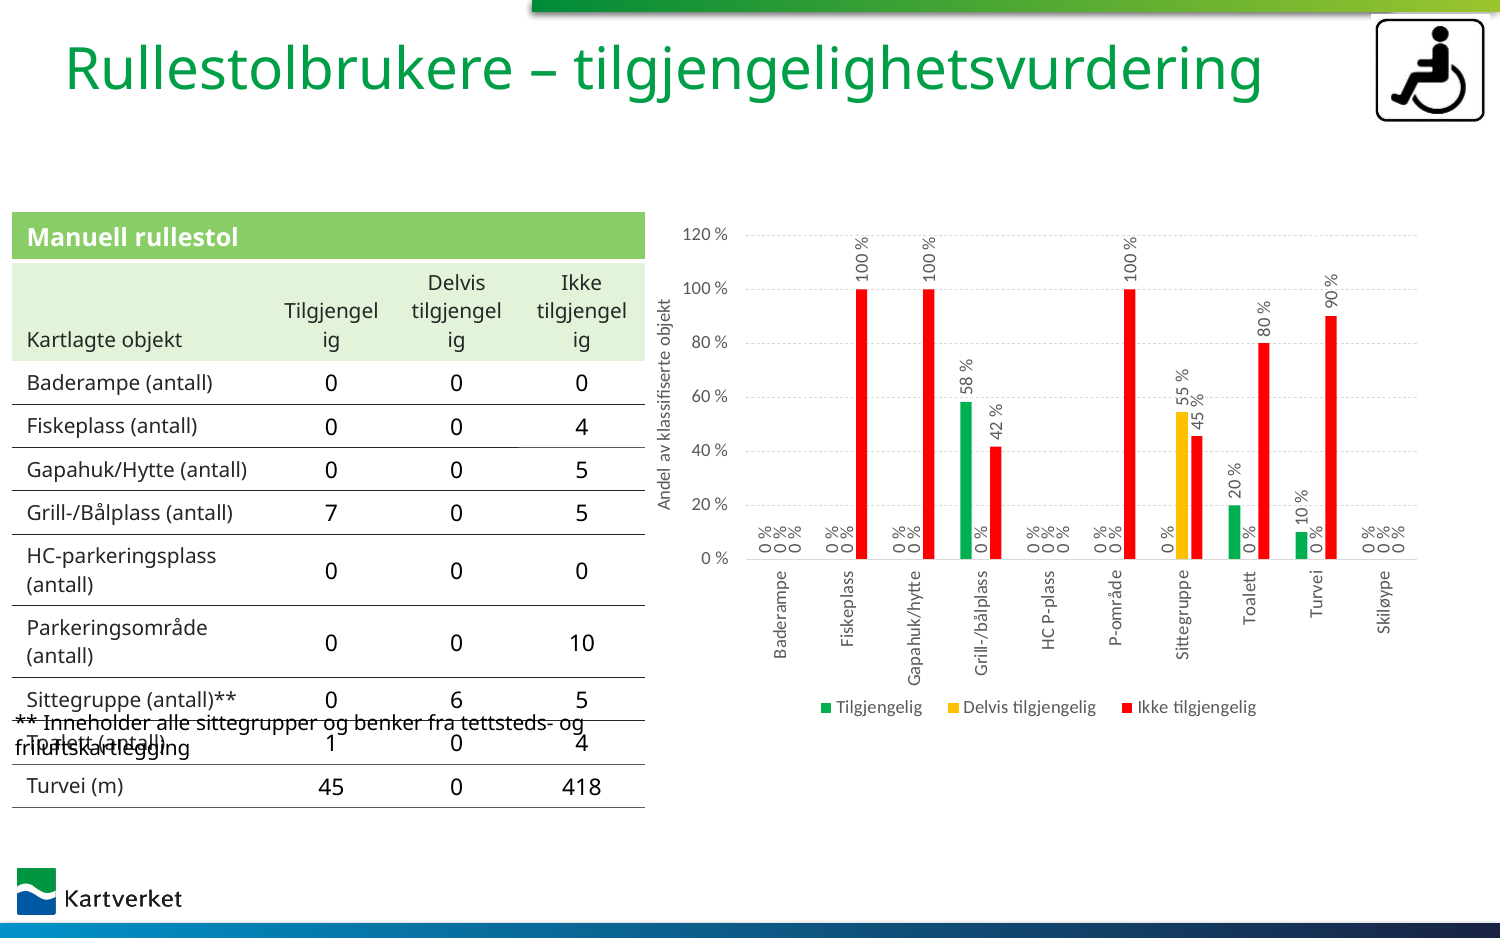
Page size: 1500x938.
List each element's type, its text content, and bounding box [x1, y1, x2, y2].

table_cell Sittegruppe (antall)** [12, 678, 269, 702]
table_cell 0 [519, 361, 638, 404]
table_cell 0 [394, 491, 519, 534]
table_cell 5 [519, 678, 638, 702]
table_cell 0 [394, 606, 519, 677]
table_cell 0 [269, 606, 394, 677]
table_cell 0 [394, 768, 519, 807]
table_cell 0 [269, 678, 394, 702]
table_cell 6 [394, 678, 519, 702]
table_cell 418 [519, 768, 645, 807]
table_cell Baderampe (antall) [12, 361, 269, 404]
text_box ** Inneholder alle sittegrupper og benker fra tettsteds- og friluftskartlegging [0, 702, 745, 768]
table_cell Kartlagte objekt [12, 263, 269, 361]
table_cell 0 [394, 405, 519, 447]
table_cell 0 [269, 535, 394, 605]
text_box Rullestolbrukere – tilgjengelighetsvurdering [49, 12, 1372, 109]
table_cell Grill-/Bålplass (antall) [12, 491, 269, 534]
table_cell 0 [269, 361, 394, 404]
table_cell 0 [269, 448, 394, 490]
table_cell Parkeringsområde (antall) [12, 606, 269, 677]
table_cell Fiskeplass (antall) [12, 405, 269, 447]
table_cell 5 [519, 491, 638, 534]
table_cell Ikke tilgjengelig [519, 263, 638, 361]
picture [643, 218, 1427, 728]
table_header Manuell rullestol [12, 212, 645, 259]
table_cell Turvei (m) [12, 768, 269, 807]
table_cell 45 [269, 768, 394, 807]
picture [1371, 13, 1491, 127]
table_cell 4 [519, 405, 638, 447]
table_cell Delvis tilgjengelig [394, 263, 519, 361]
table_cell 10 [519, 606, 638, 677]
table_cell Gapahuk/Hytte (antall) [12, 448, 269, 490]
table_cell Tilgjengelig [269, 263, 394, 361]
table_cell 0 [394, 361, 519, 404]
table_cell 5 [519, 448, 638, 490]
table_cell 7 [269, 491, 394, 534]
table_cell 0 [519, 535, 638, 605]
table_cell 0 [394, 448, 519, 490]
table_cell HC-parkeringsplass (antall) [12, 535, 269, 605]
table_cell 0 [394, 535, 519, 605]
table_cell 0 [269, 405, 394, 447]
